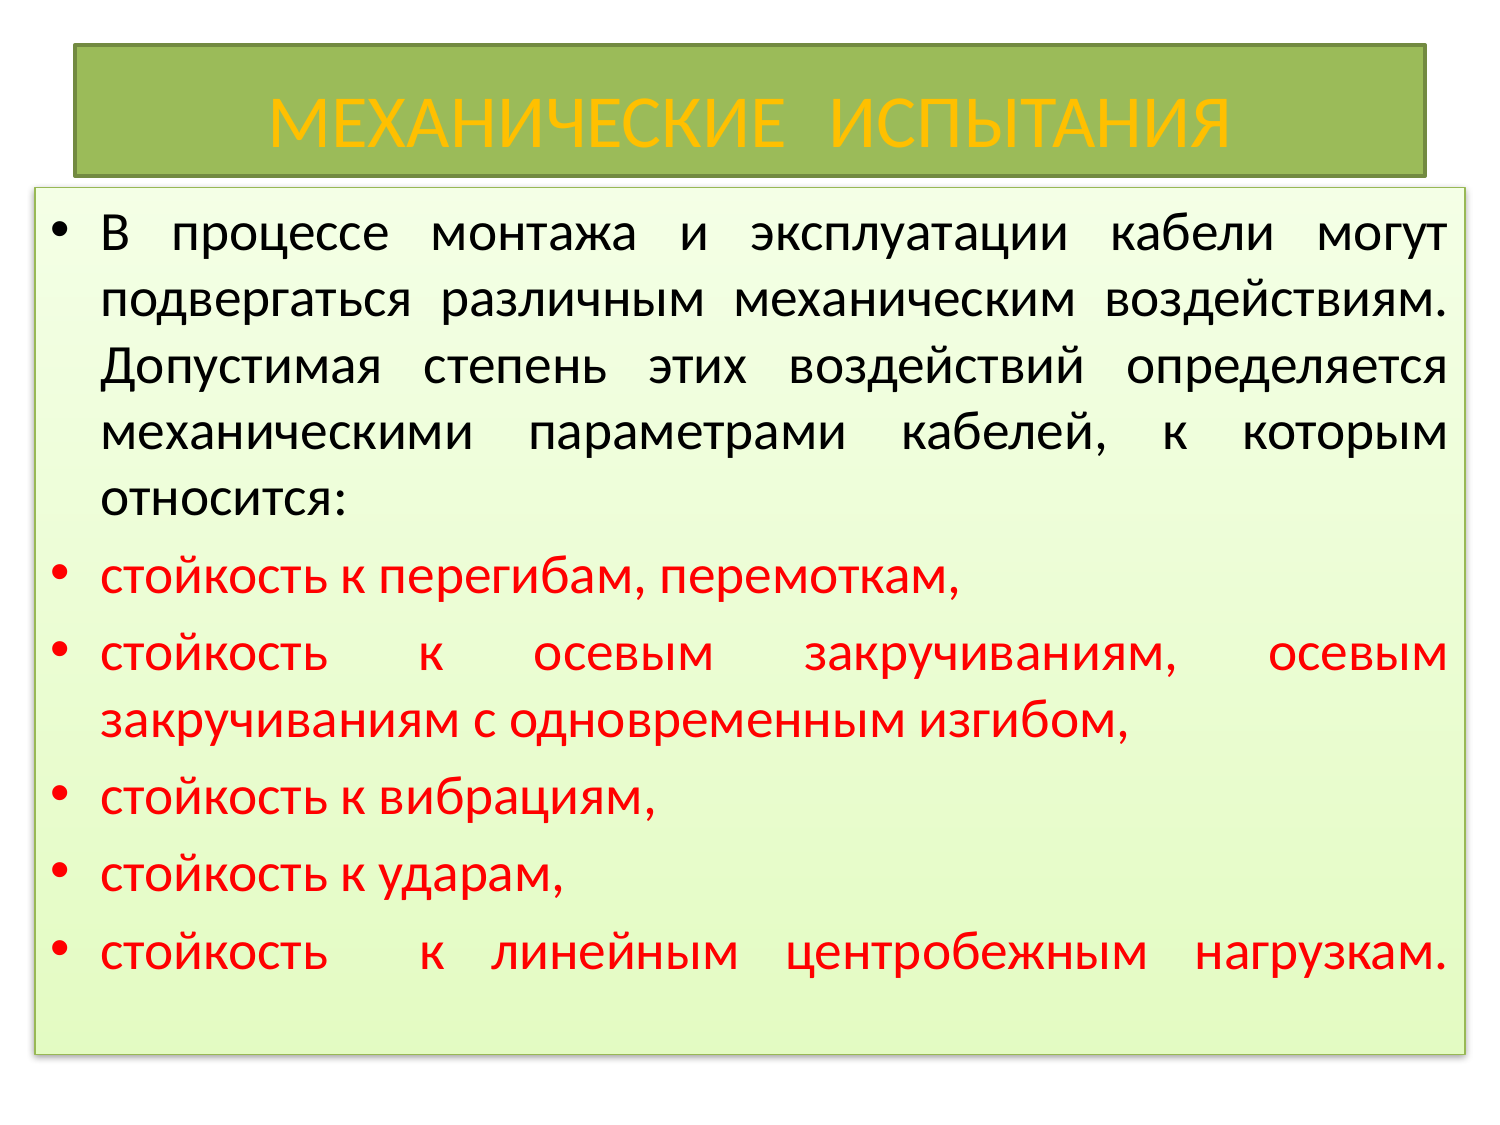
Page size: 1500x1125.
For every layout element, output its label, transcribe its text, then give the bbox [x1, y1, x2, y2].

title МЕХАНИЧЕСКИЕ ИСПЫТАНИЯ [73, 43, 1427, 178]
list В процессе монтажа и эксплуатации кабели могут подвергаться различным механическим воздействиям. Допустимая степень этих воздействий определяется механическими параметрами кабелей, к которым относится: стойкость к перегибам, перемоткам, стойкость к осевым закручиваниям, осевым закручиваниям с одновременным изгибом, стойкость к вибрациям, стойкость к ударам, стойкость к линейным центробежным нагрузкам. [34, 187, 1466, 1055]
